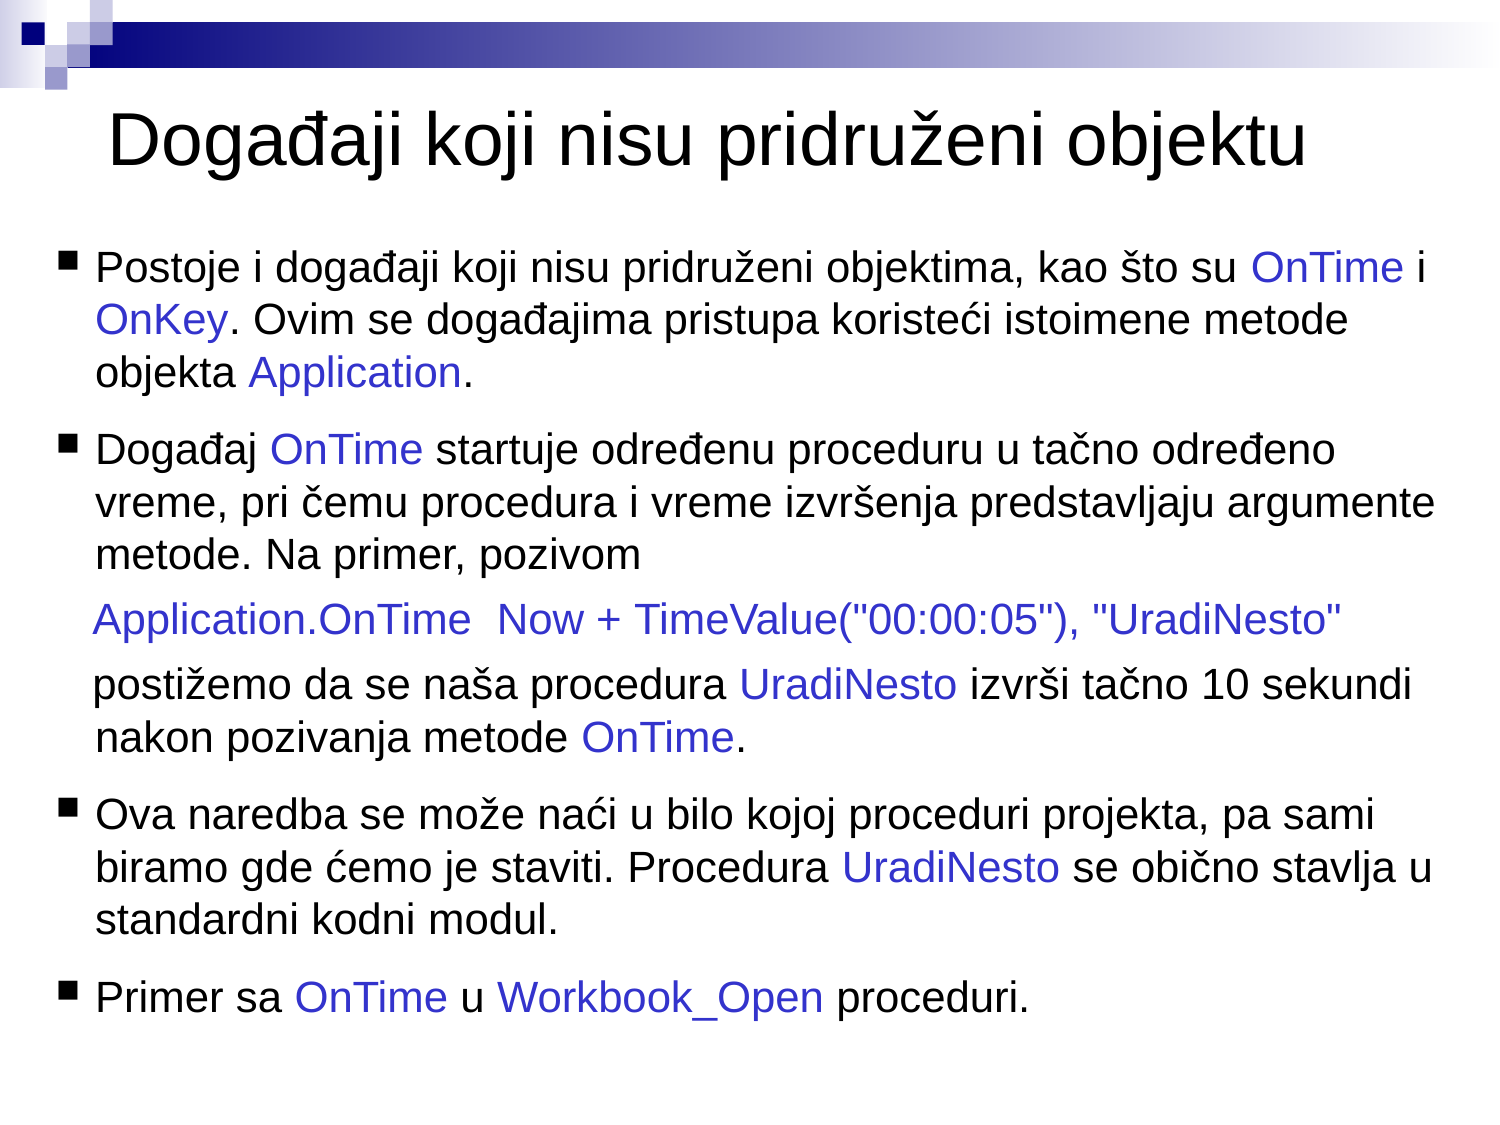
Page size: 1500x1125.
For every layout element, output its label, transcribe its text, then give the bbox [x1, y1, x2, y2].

title Događaji koji nisu pridruženi objektu [92, 75, 1348, 197]
list Postoje i događaji koji nisu pridruženi objektima, kao što su OnTime i OnKey. Ovim se događajima pristupa koristeći istoimene metode objekta Application. Događaj OnTime startuje određenu proceduru u tačno određeno vreme, pri čemu procedura i vreme izvršenja predstavljaju argumente metode. Na primer, pozivom Application.OnTime Now + TimeValue("00:00:05"), "UradiNesto" postižemo da se naša procedura UradiNesto izvrši tačno 10 sekundi nakon pozivanja metode OnTime. Ova naredba se može naći u bilo kojoj proceduri projekta, pa sami biramo gde ćemo je staviti. Procedura UradiNesto se obično stavlja u standardni kodni modul. Primer sa OnTime u Workbook_Open proceduri. [46, 230, 1462, 1038]
